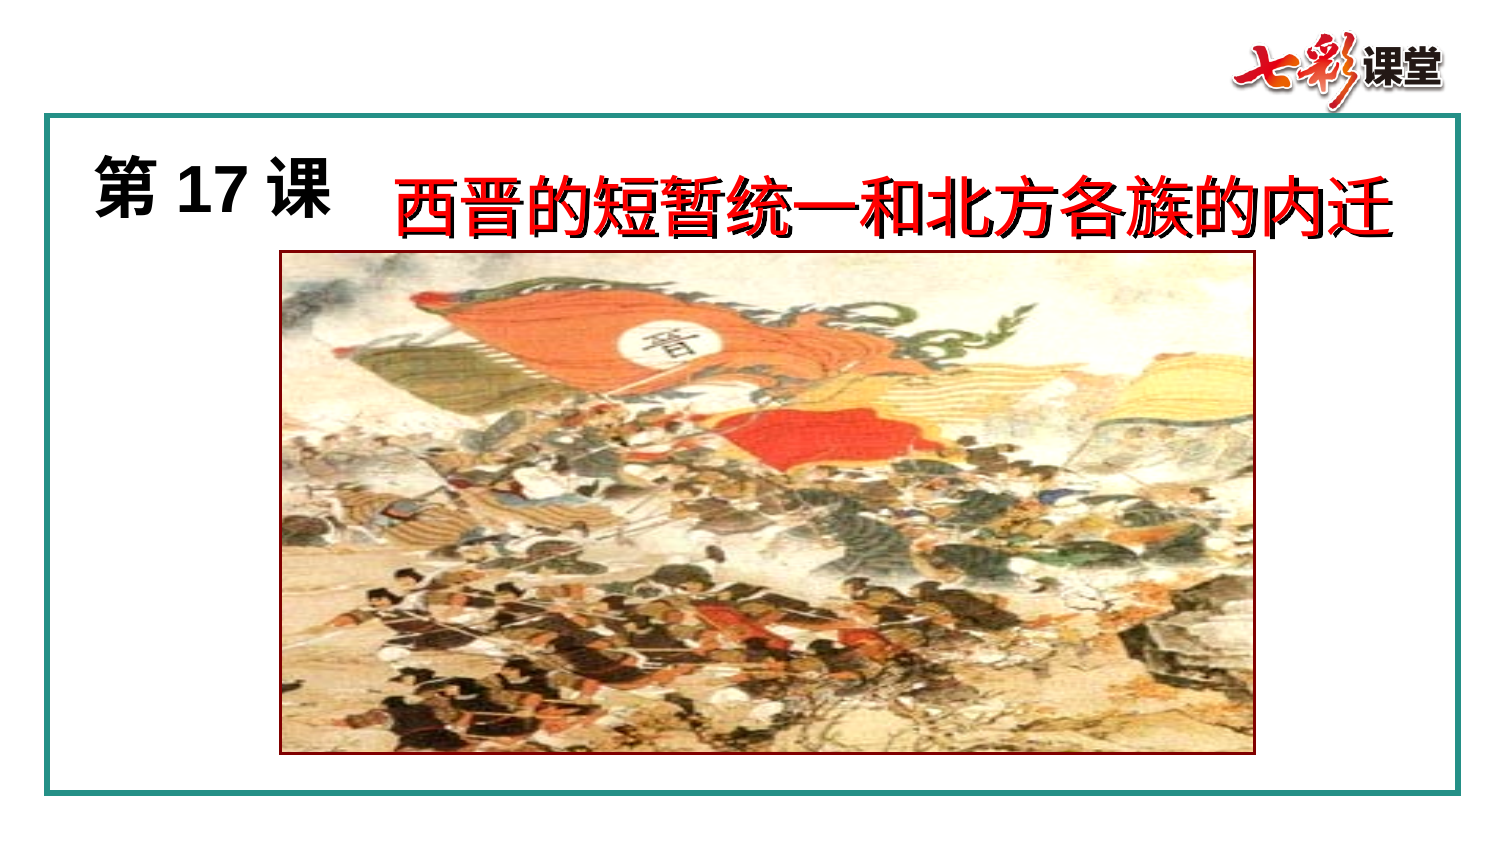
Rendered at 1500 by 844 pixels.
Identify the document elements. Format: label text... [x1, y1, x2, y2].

text_box 第17课 [64, 138, 324, 233]
picture [281, 252, 1254, 753]
text_box 西晋的短暂统一和北方各族的内迁 [324, 91, 1459, 252]
picture [1228, 26, 1449, 91]
